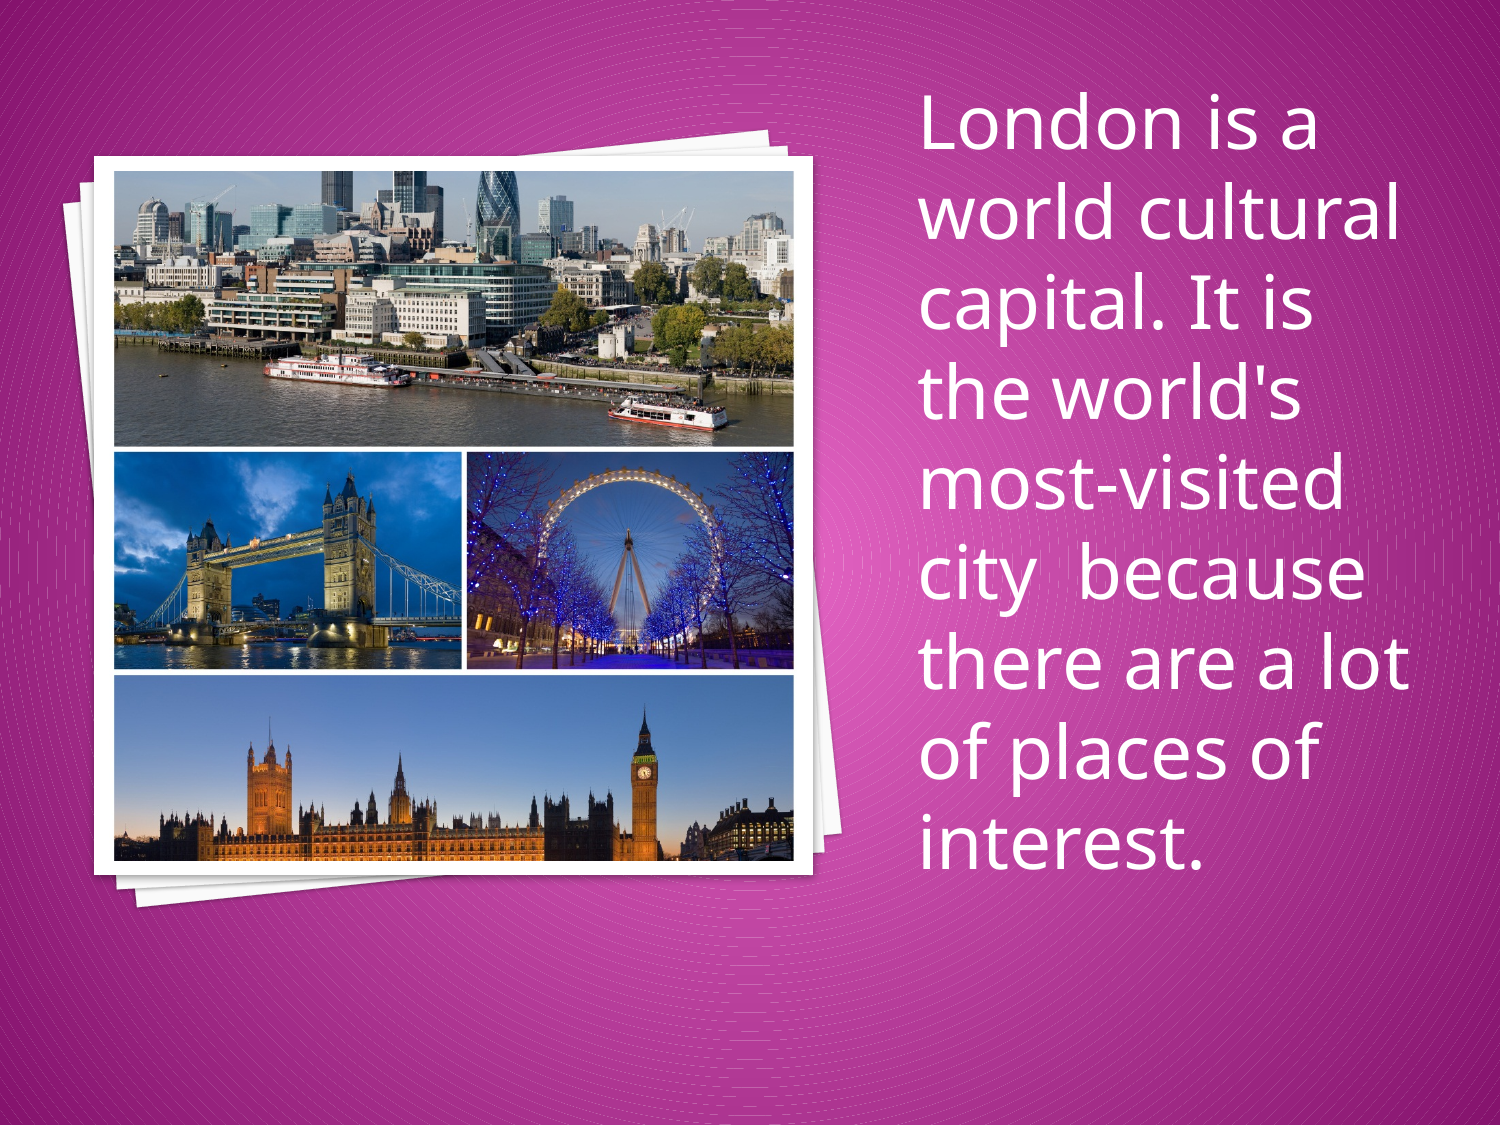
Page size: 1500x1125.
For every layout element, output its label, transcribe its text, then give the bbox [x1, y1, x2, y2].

title [884, 0, 1447, 161]
picture [108, 170, 800, 862]
list London is a world cultural capital. It is the world's most-visited city because there are a lot of places of interest. [903, 74, 1447, 885]
